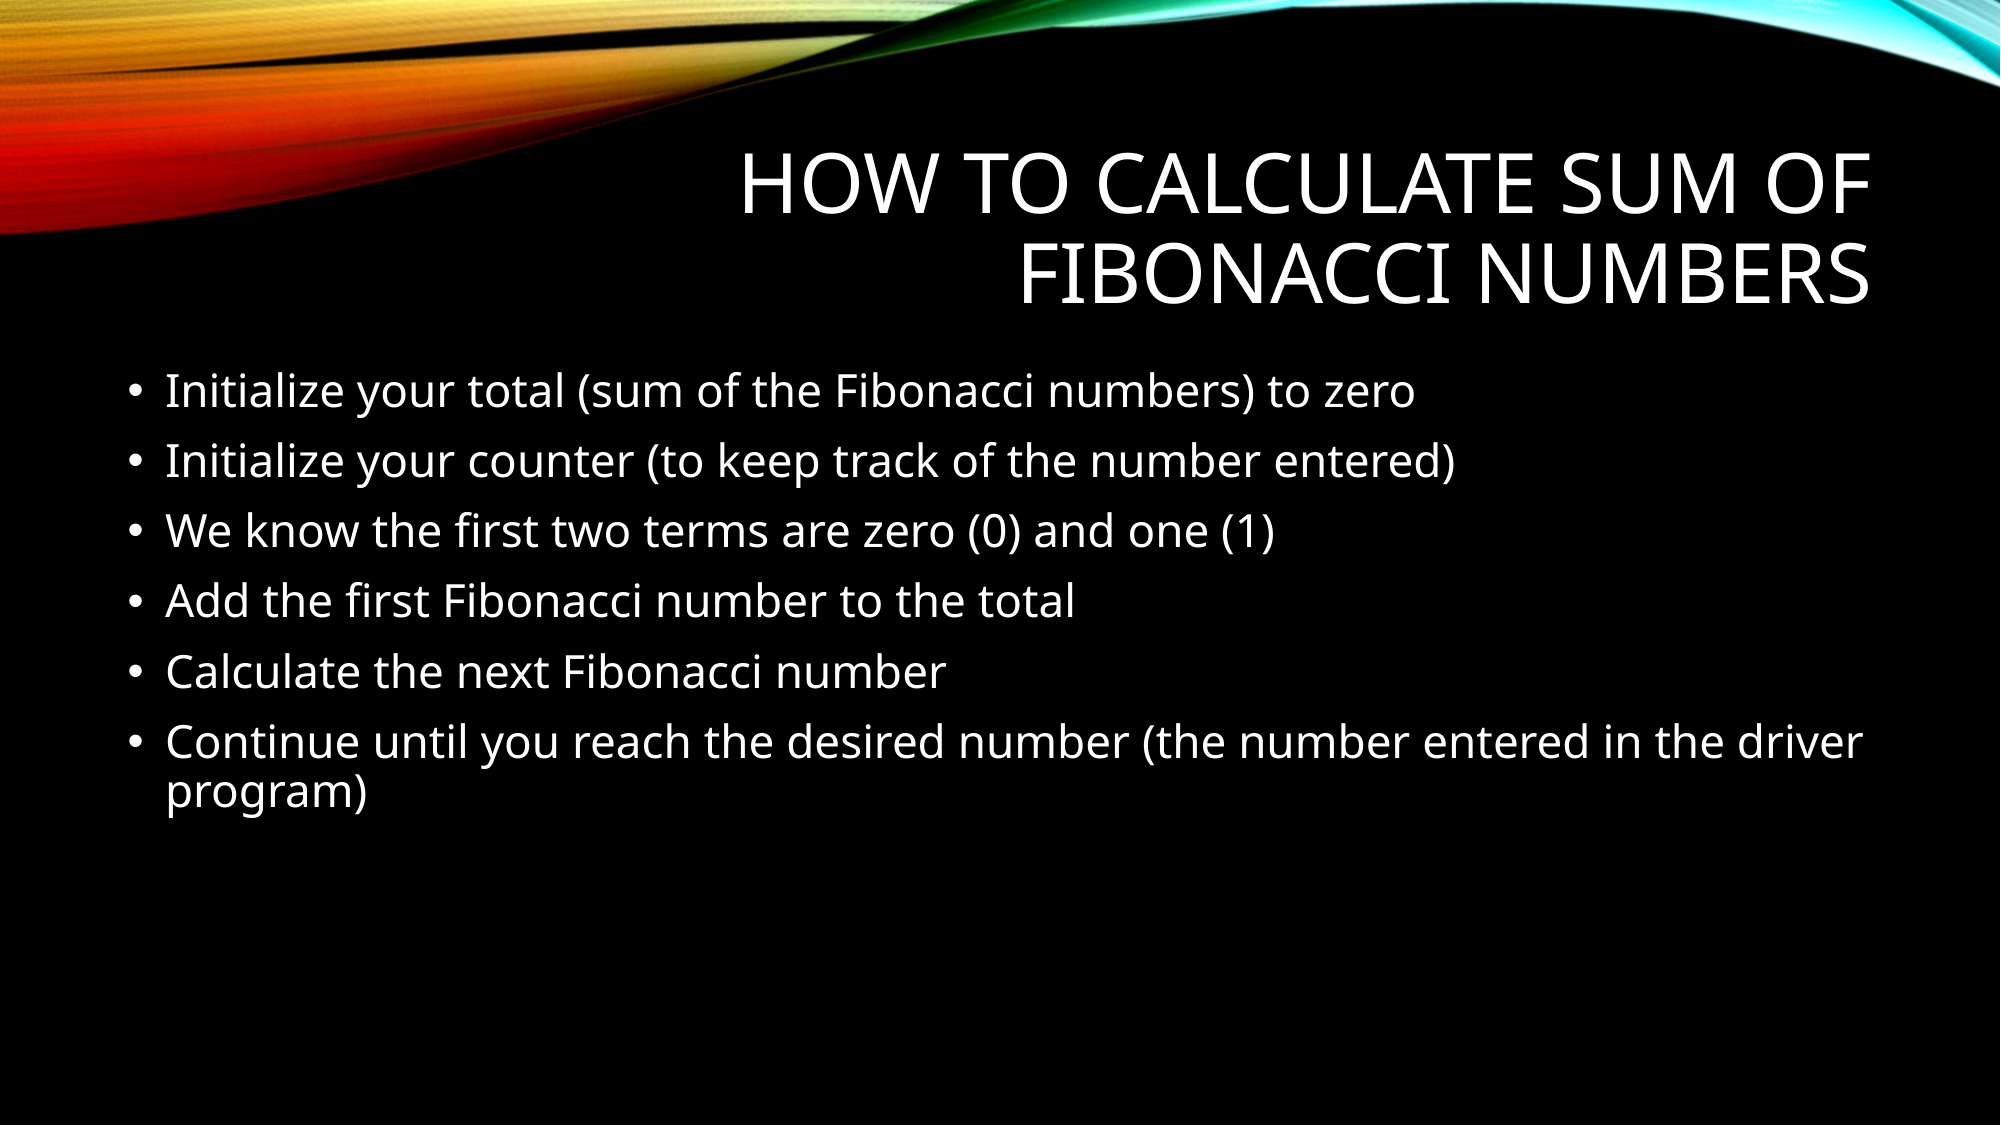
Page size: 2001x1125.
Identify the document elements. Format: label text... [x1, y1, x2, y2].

list Initialize your total (sum of the Fibonacci numbers) to zero Initialize your counter (to keep track of the number entered) We know the first two terms are zero (0) and one (1) Add the first Fibonacci number to the total Calculate the next Fibonacci number Continue until you reach the desired number (the number entered in the driver program) [112, 360, 1888, 1021]
title How to calculate Sum of Fibonacci Numbers [474, 125, 1888, 338]
picture [0, 0, 2000, 237]
